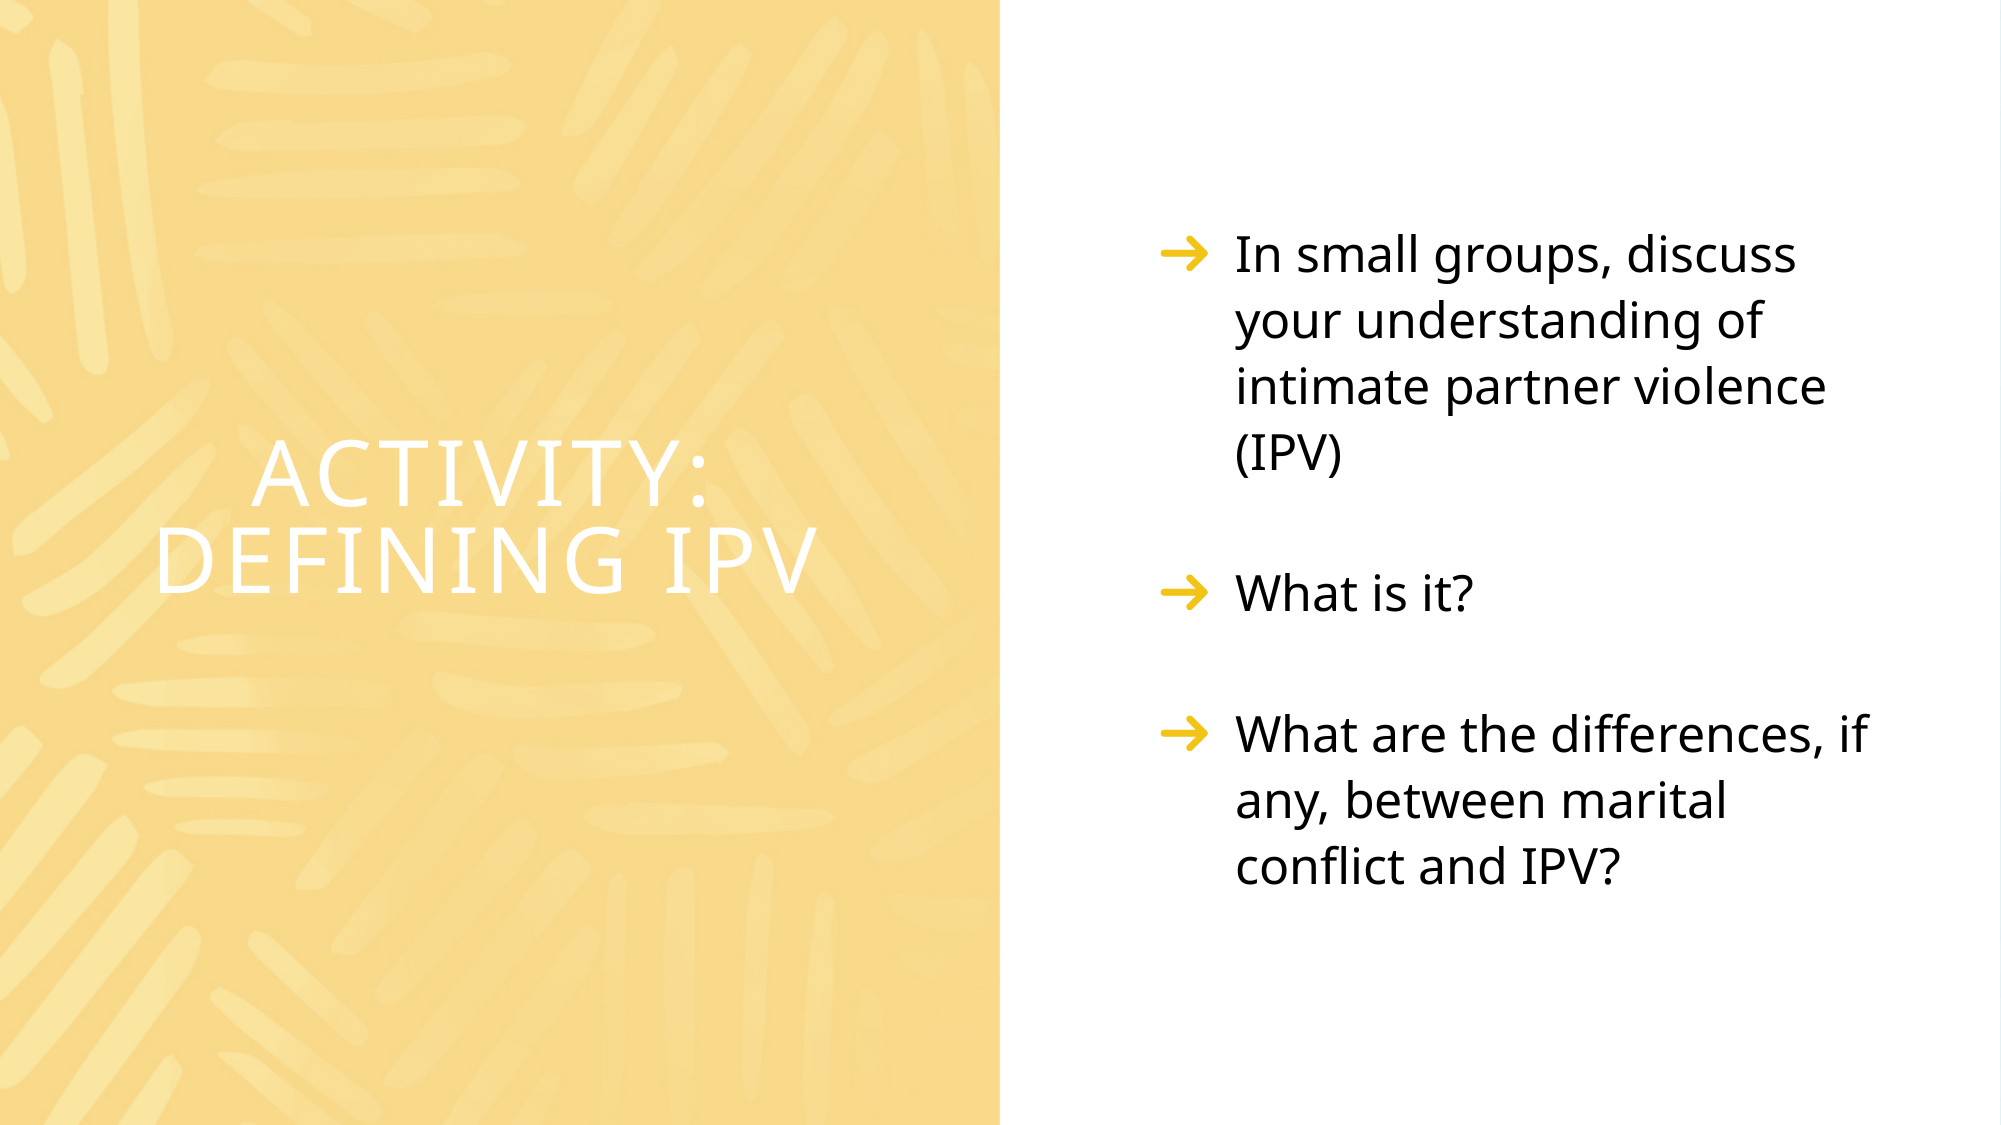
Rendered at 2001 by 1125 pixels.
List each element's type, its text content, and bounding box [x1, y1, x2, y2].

title Activity: Defining ipv [108, 396, 892, 651]
list In small groups, discuss your understanding of intimate partner violence (IPV) What is it? What are the differences, if any, between marital conflict and IPV? [1152, 140, 1888, 971]
picture [0, 0, 2001, 1125]
